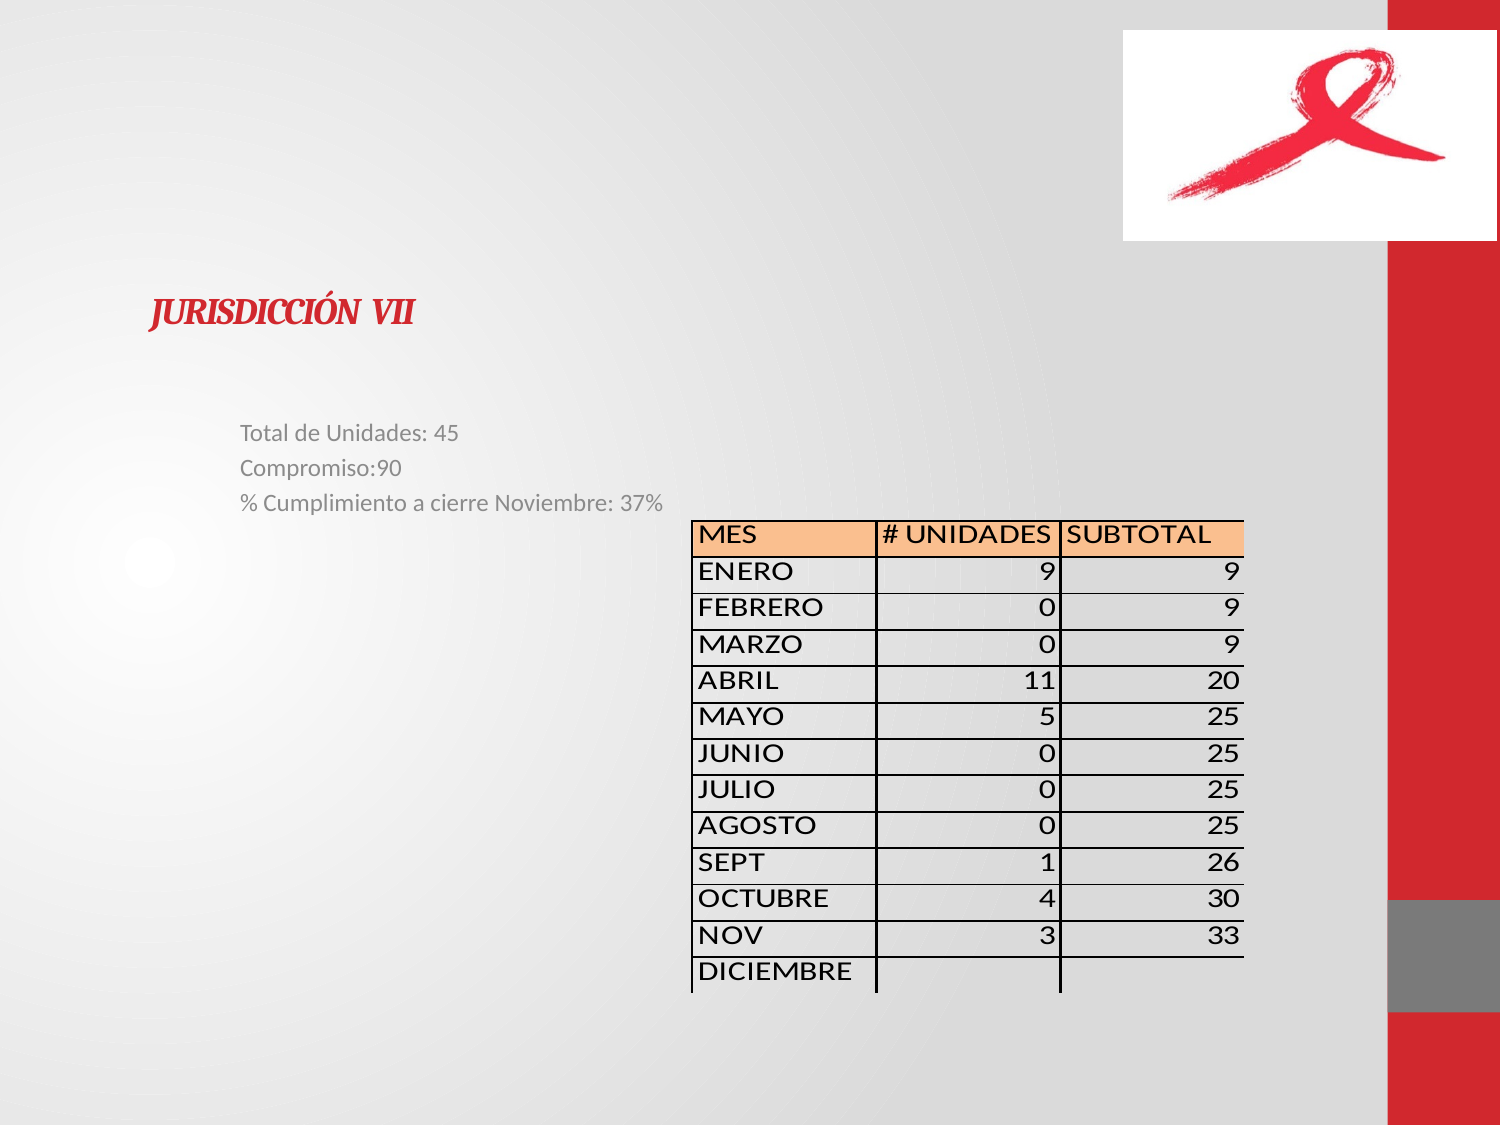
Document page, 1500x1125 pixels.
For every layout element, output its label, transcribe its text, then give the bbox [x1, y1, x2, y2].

picture [690, 519, 1247, 996]
title JURISDICCIÓN VII [135, 208, 1411, 340]
subtitle Total de Unidades: 45 Compromiso:90 % Cumplimiento a cierre Noviembre: 37% [225, 408, 1275, 925]
picture [1122, 30, 1497, 242]
